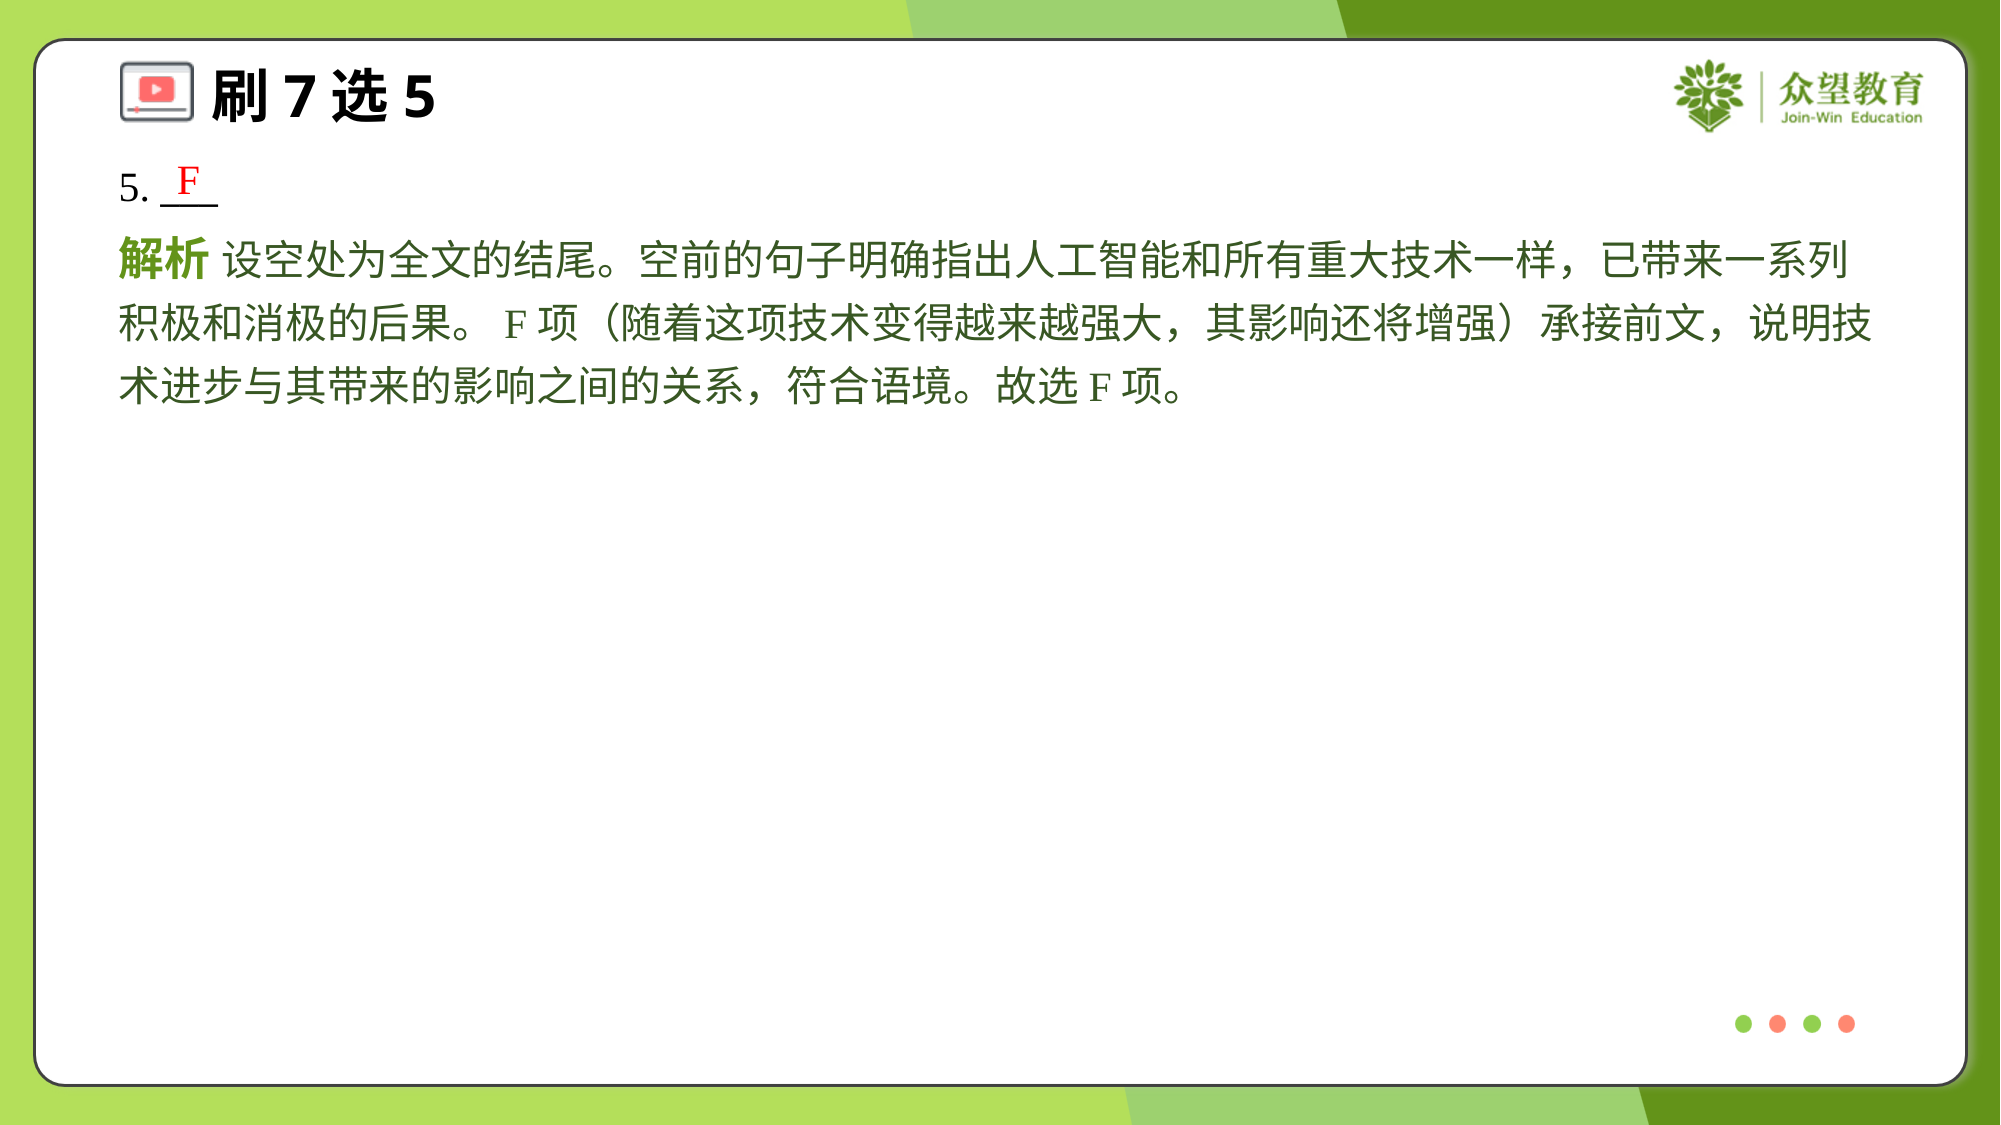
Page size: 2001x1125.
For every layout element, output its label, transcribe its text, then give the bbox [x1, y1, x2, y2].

text_box F [172, 140, 205, 199]
picture [0, 0, 2000, 1125]
text_box 5. ___ [118, 146, 1883, 204]
text_box 解析 设空处为全文的结尾。空前的句子明确指出人工智能和所有重大技术一样，已带来一系列积极和消极的后果。F项（随着这项技术变得越来越强大，其影响还将增强）承接前文，说明技术进步与其带来的影响之间的关系，符合语境。故选F项。 [118, 215, 1883, 405]
